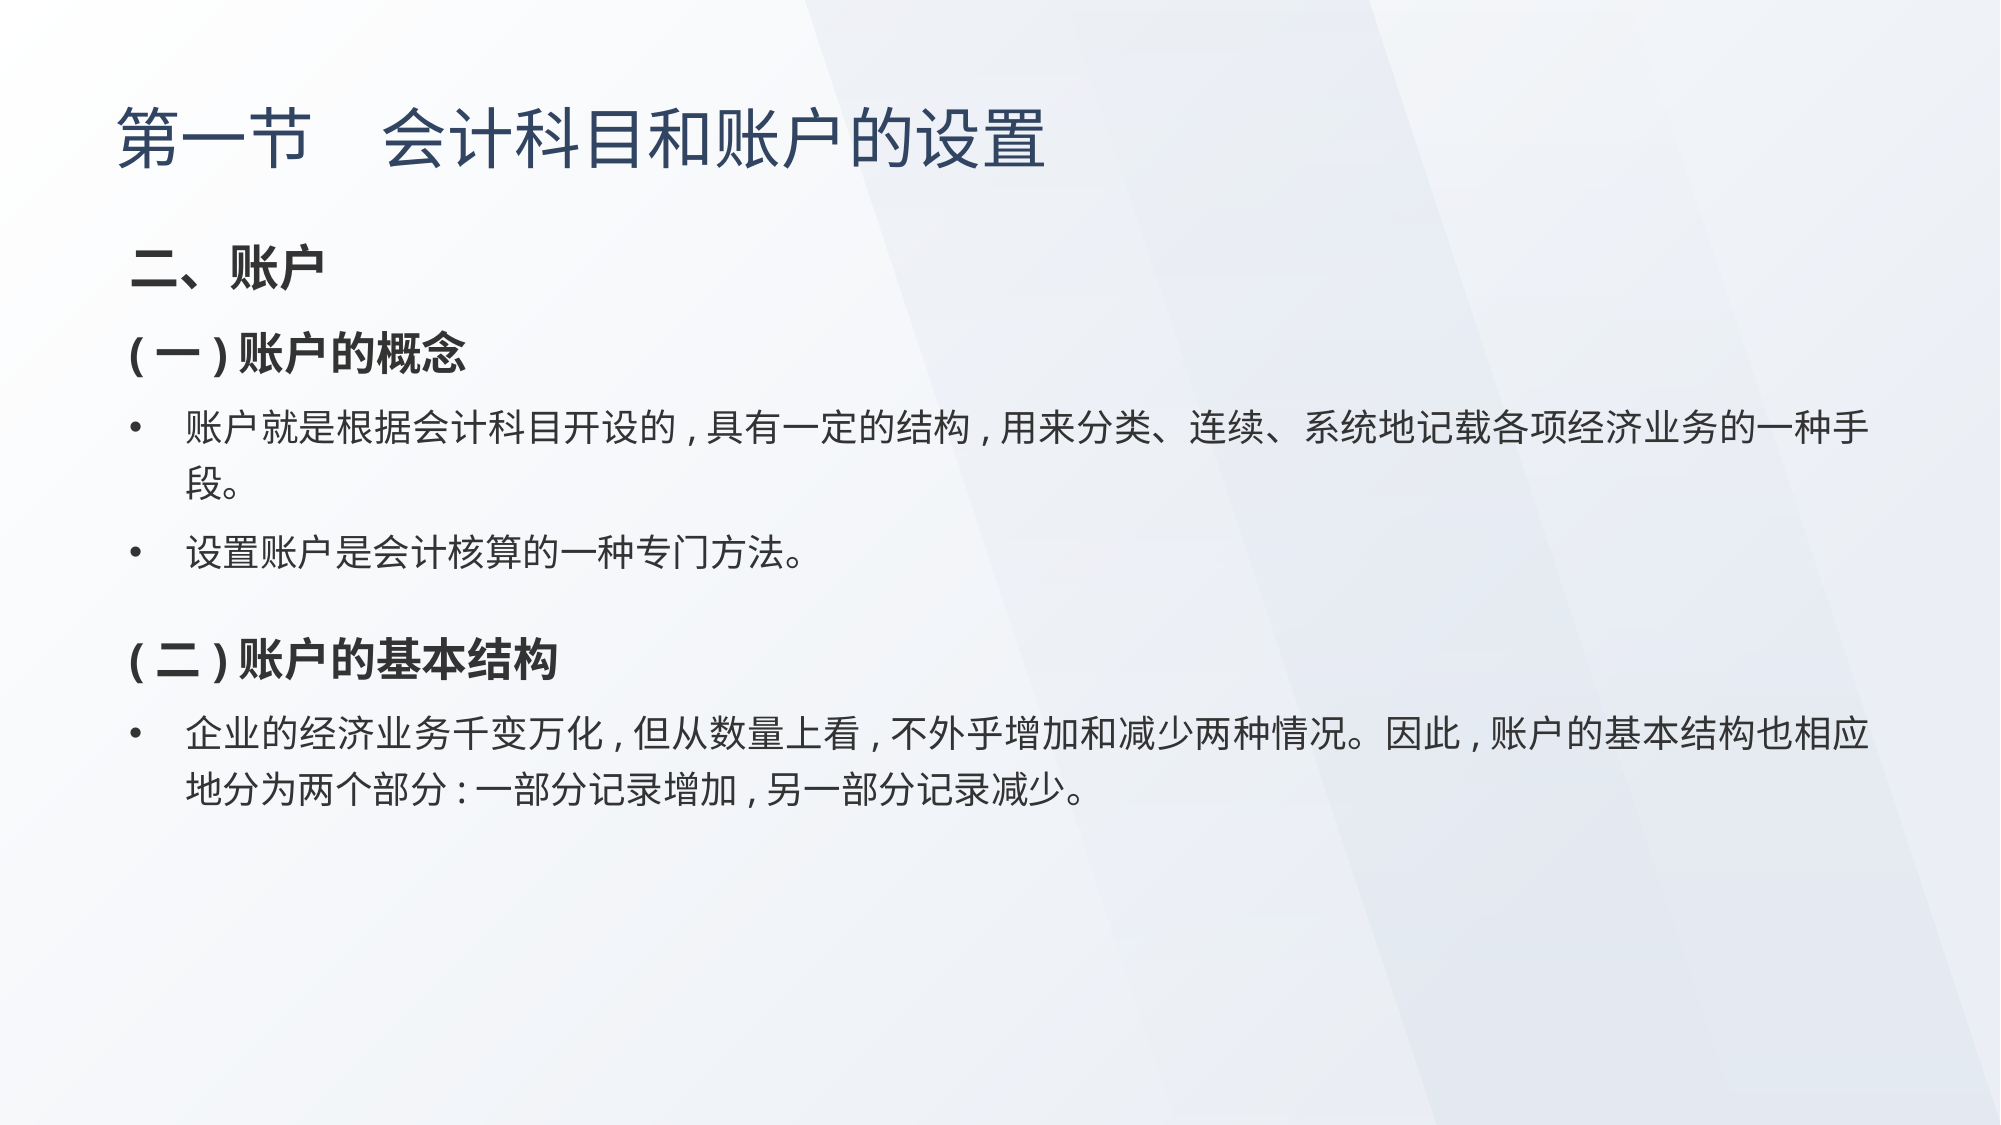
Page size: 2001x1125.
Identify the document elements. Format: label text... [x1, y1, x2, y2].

title 第一节 会计科目和账户的设置 [114, 59, 1886, 178]
text_box 二、账户 (一)账户的概念 账户就是根据会计科目开设的,具有一定的结构,用来分类、连续、系统地记载各项经济业务的一种手段。 设置账户是会计核算的一种专门方法。 (二)账户的基本结构 企业的经济业务千变万化,但从数量上看,不外乎增加和减少两种情况。因此,账户的基本结构也相应地分为两个部分:一部分记录增加,另一部分记录减少。 [114, 213, 1886, 1013]
